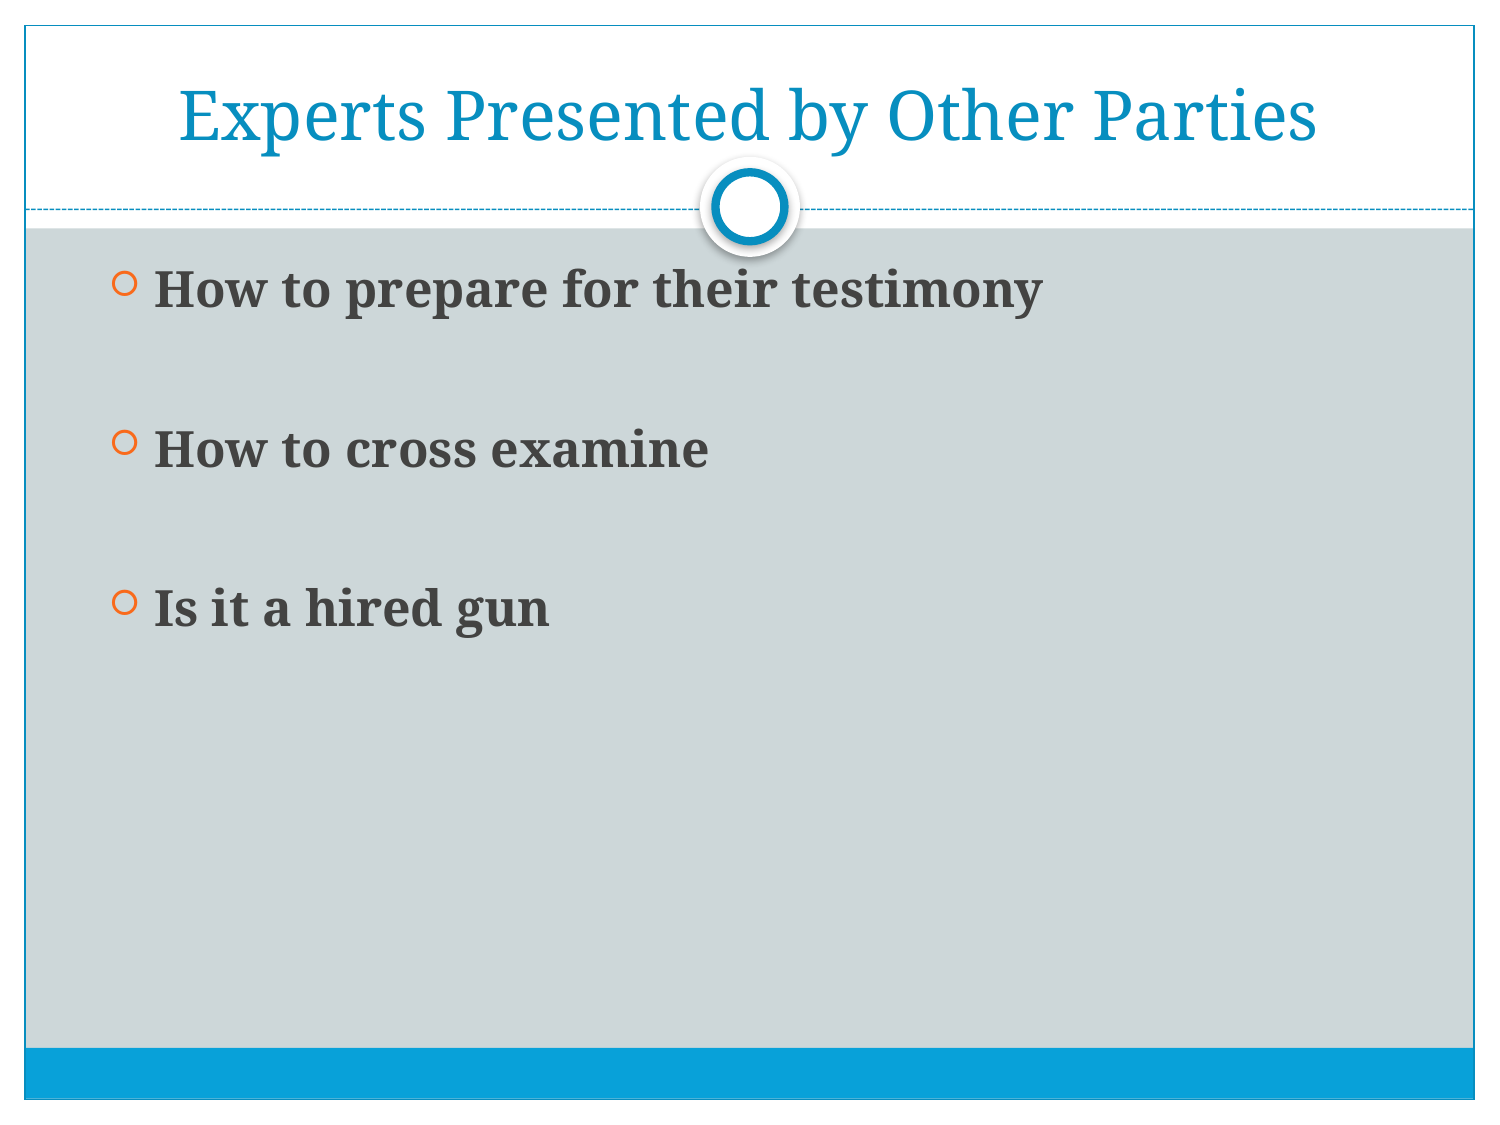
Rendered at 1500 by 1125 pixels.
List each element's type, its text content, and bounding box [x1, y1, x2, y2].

title Experts Presented by Other Parties [49, 37, 1450, 162]
list How to prepare for their testimony How to cross examine Is it a hired gun [49, 250, 1445, 1001]
